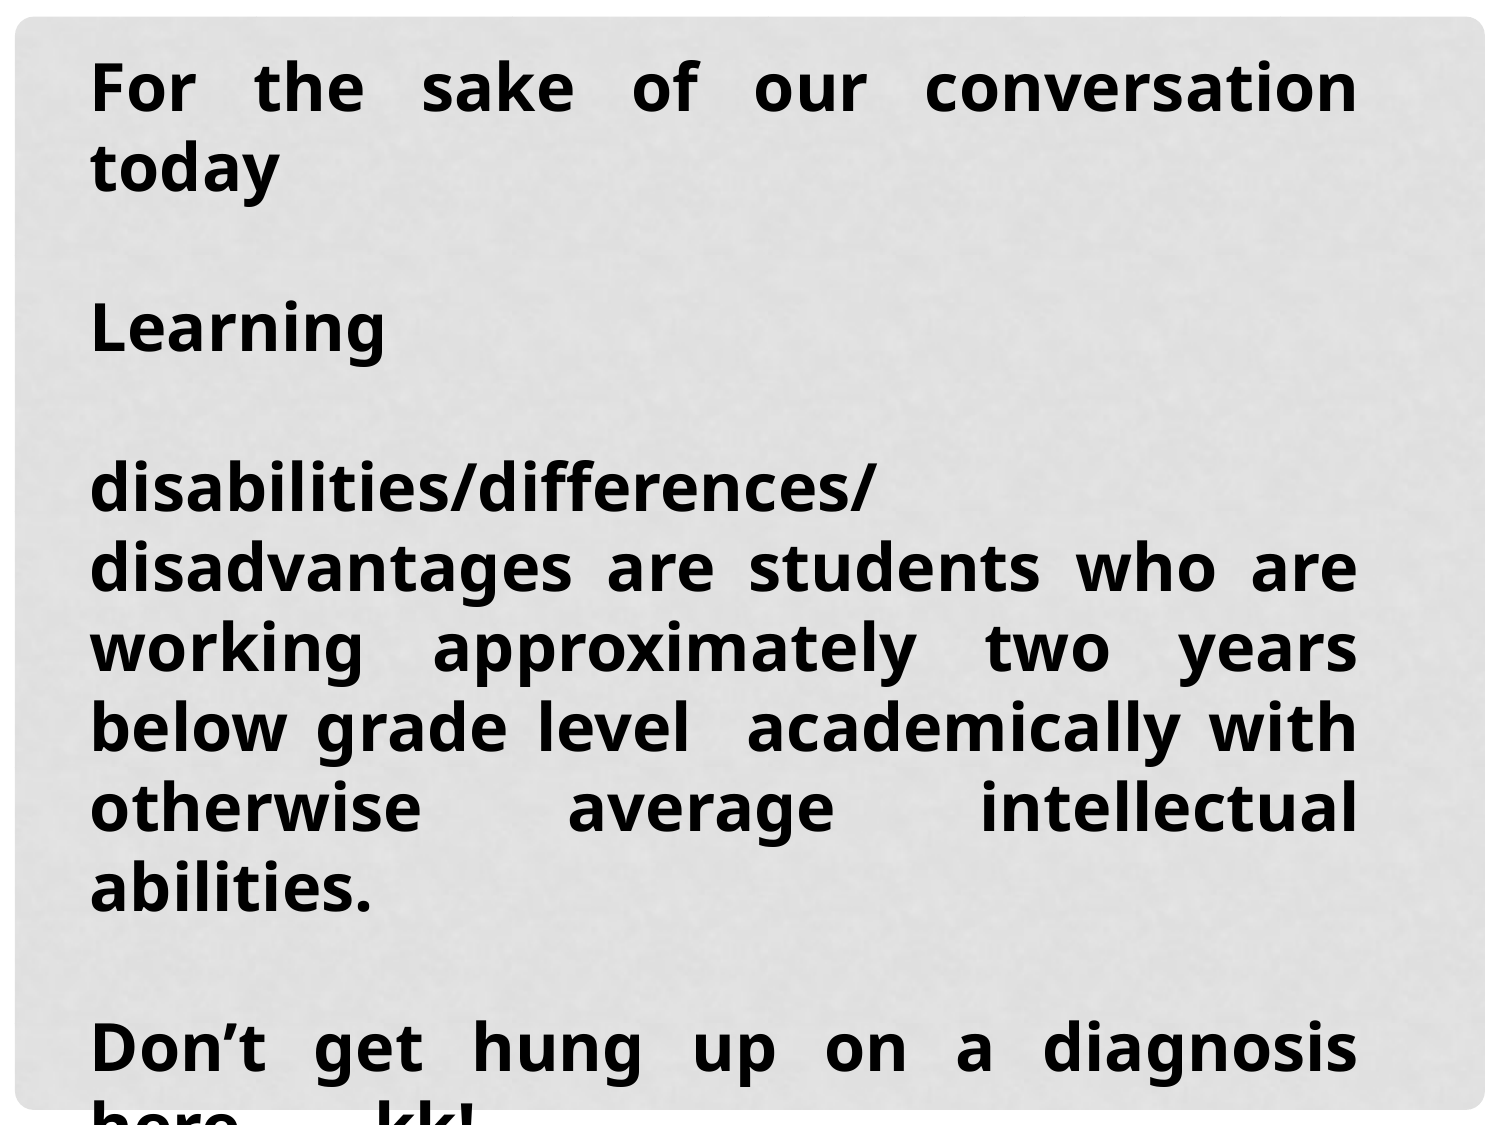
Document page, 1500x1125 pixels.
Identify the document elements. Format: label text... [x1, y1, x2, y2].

text_box For the sake of our conversation today Learning disabilities/differences/disadvantages are students who are working approximately two years below grade level academically with otherwise average intellectual abilities. Don’t get hung up on a diagnosis here…….kk! [75, 37, 1375, 1125]
